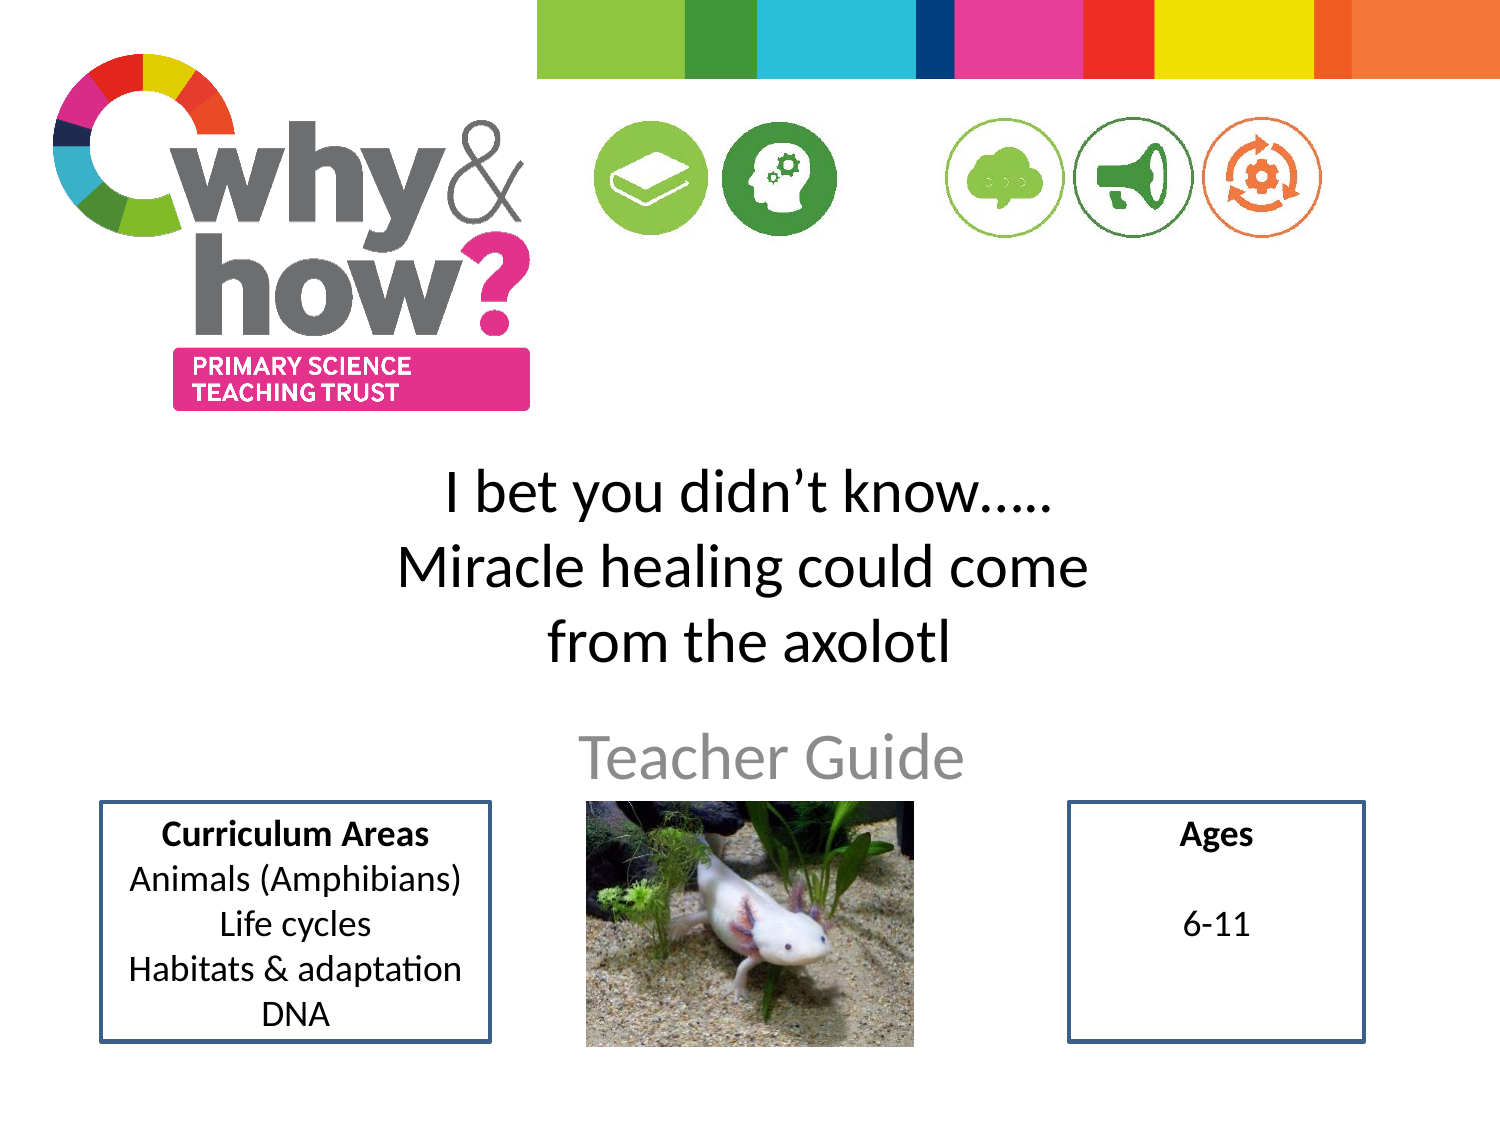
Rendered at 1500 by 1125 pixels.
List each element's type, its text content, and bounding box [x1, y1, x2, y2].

text_box Curriculum Areas Animals (Amphibians) Life cycles Habitats & adaptation DNA [101, 801, 491, 1042]
picture [586, 801, 914, 1048]
picture [940, 112, 1326, 243]
picture [53, 54, 531, 411]
picture [586, 113, 844, 243]
title I bet you didn’t know….. Miracle healing could come from the axolotl [112, 441, 1388, 683]
picture [537, 0, 1500, 79]
text_box Ages 6-11 [1068, 801, 1365, 1042]
subtitle Teacher Guide [247, 704, 1297, 918]
